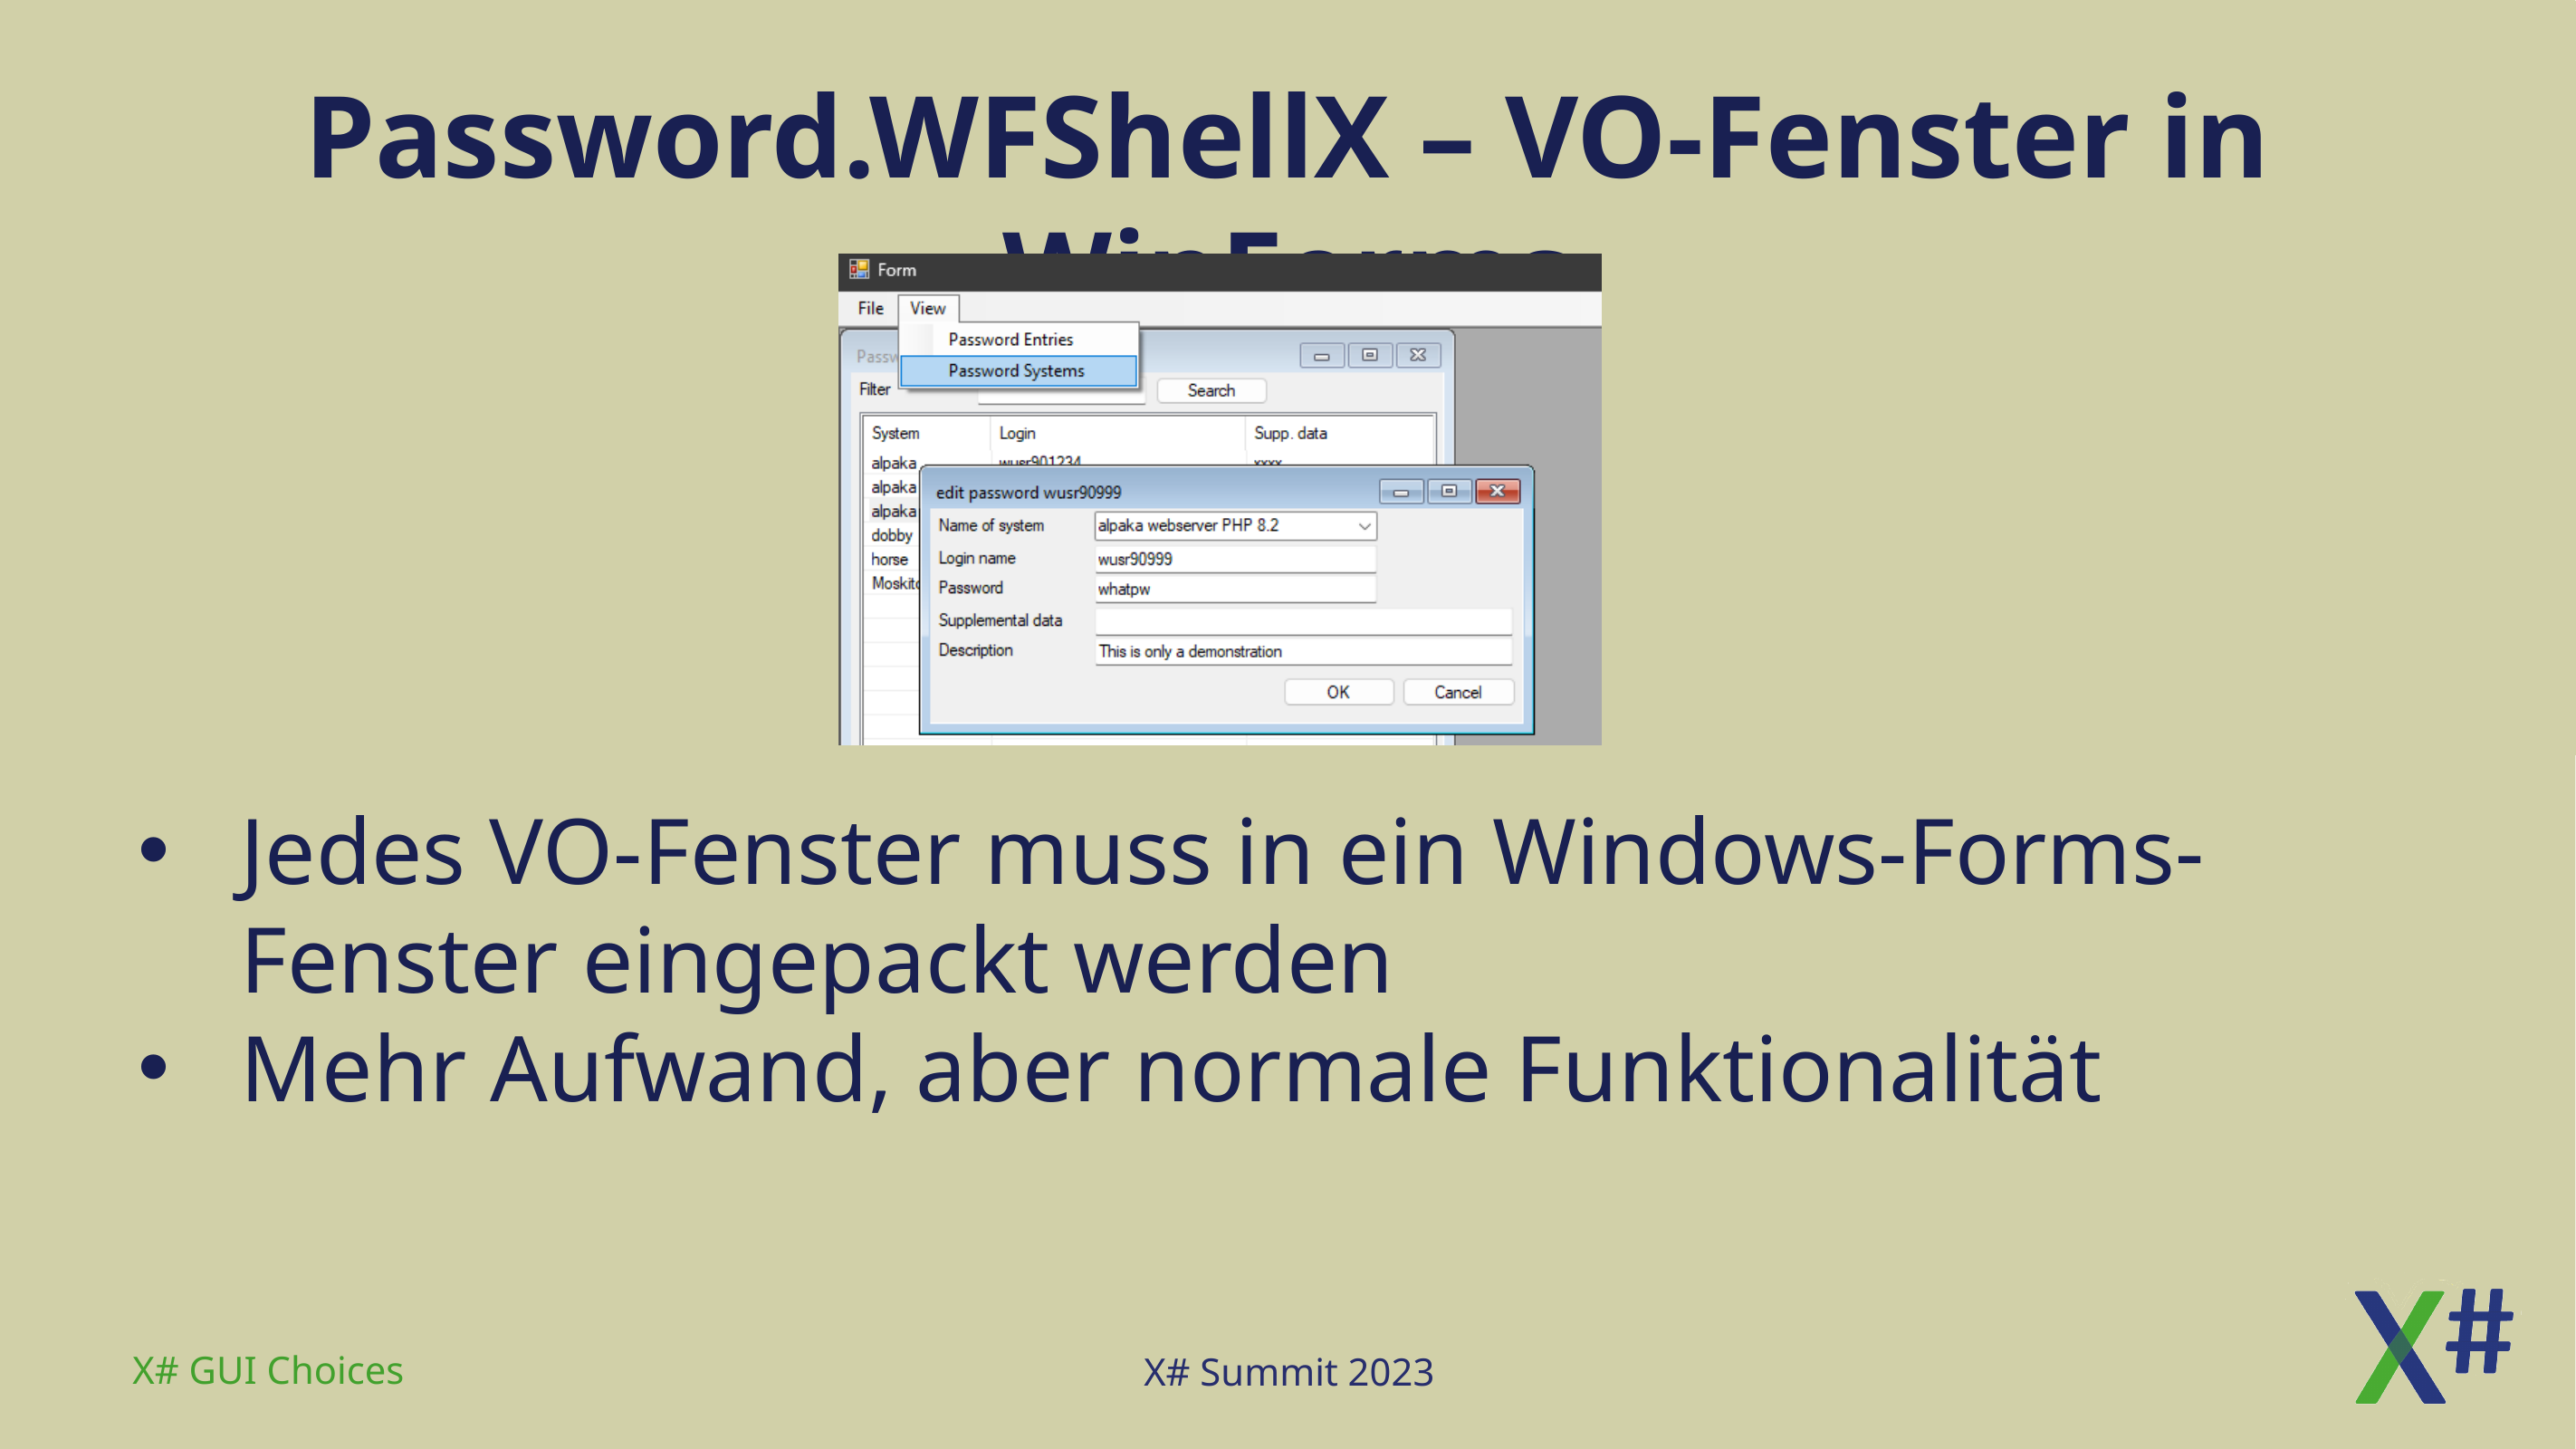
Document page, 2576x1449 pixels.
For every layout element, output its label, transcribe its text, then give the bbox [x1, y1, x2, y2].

title Password.WFShellX – VO-Fenster in WinForms [129, 58, 2447, 211]
picture [838, 253, 1602, 745]
picture [2335, 1267, 2536, 1425]
text_box Jedes VO-Fenster muss in ein Windows-Forms-Fenster eingepackt werden Mehr Aufwand, aber normale Funktionalität [125, 787, 2443, 1228]
